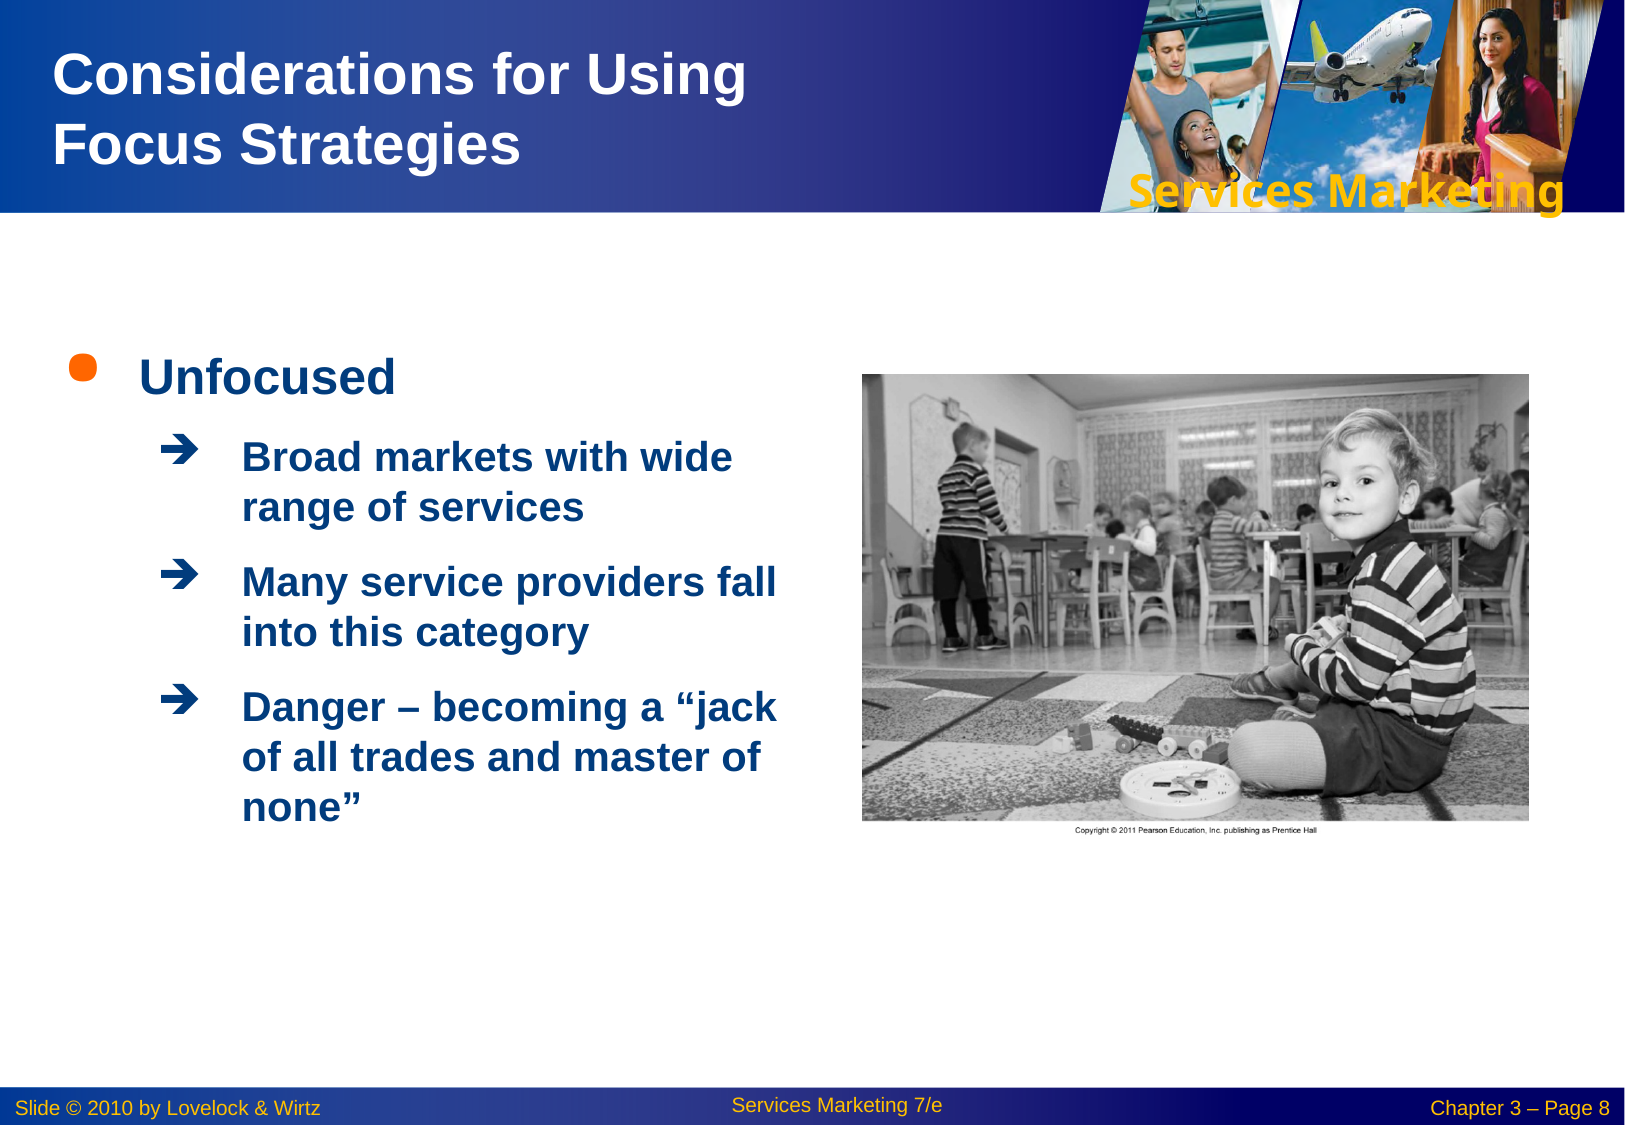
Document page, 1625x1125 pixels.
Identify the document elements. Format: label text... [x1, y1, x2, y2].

picture [1546, 187, 1556, 202]
title Considerations for Using Focus Strategies [36, 37, 1088, 176]
picture [861, 374, 1529, 842]
picture [1162, 186, 1172, 192]
list Unfocused Broad markets with wide range of services Many service providers fall into this category Danger – becoming a “jack of all trades and master of none” [49, 336, 826, 1125]
picture [1100, 0, 1604, 213]
